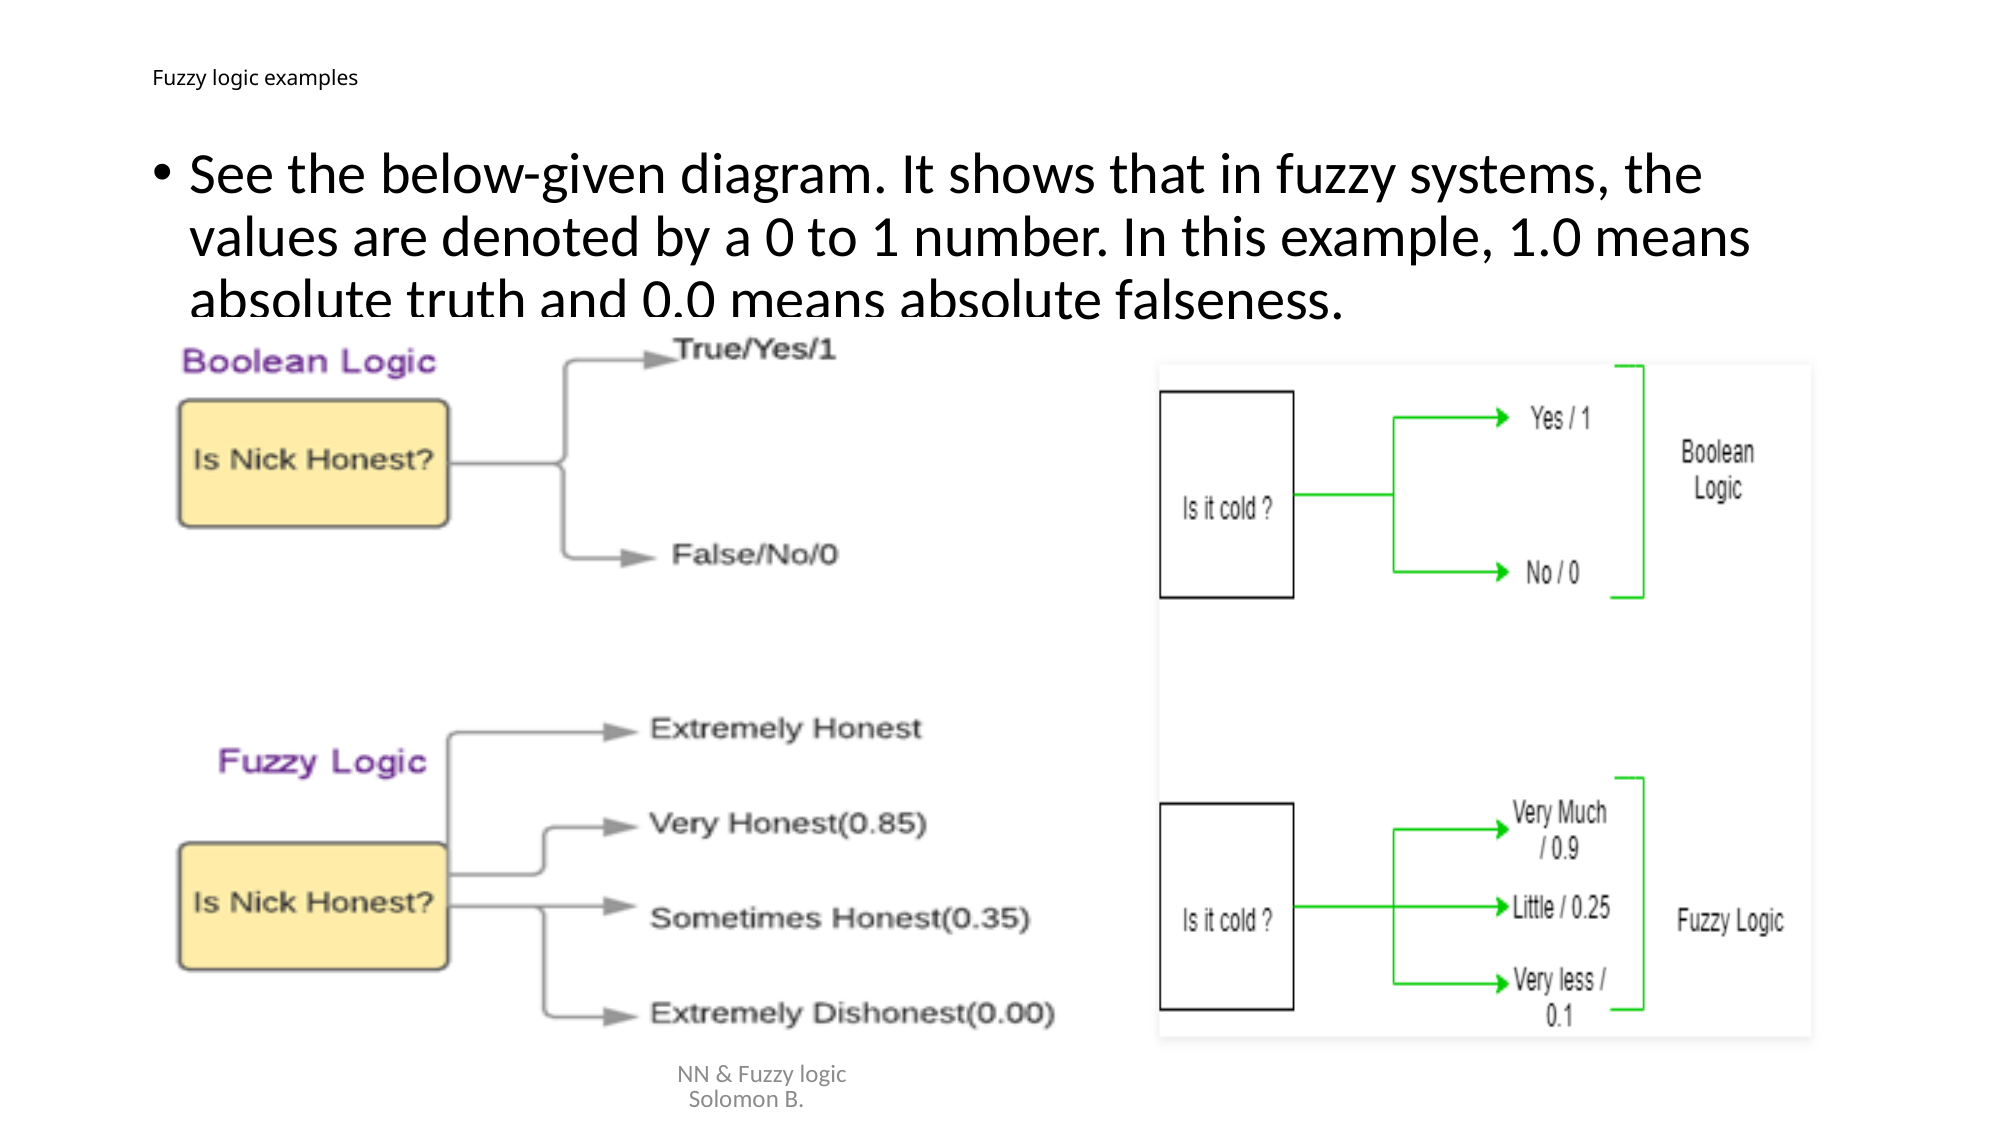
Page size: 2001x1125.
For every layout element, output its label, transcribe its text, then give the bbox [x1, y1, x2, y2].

footer NN & Fuzzy logic Solomon B. [662, 1042, 1118, 1103]
picture [1118, 332, 2000, 1125]
title Fuzzy logic examples [137, 59, 1863, 98]
picture [165, 317, 1061, 1043]
list See the below-given diagram. It shows that in fuzzy systems, the values are denoted by a 0 to 1 number. In this example, 1.0 means absolute truth and 0.0 means absolute falseness. [137, 135, 1863, 1014]
